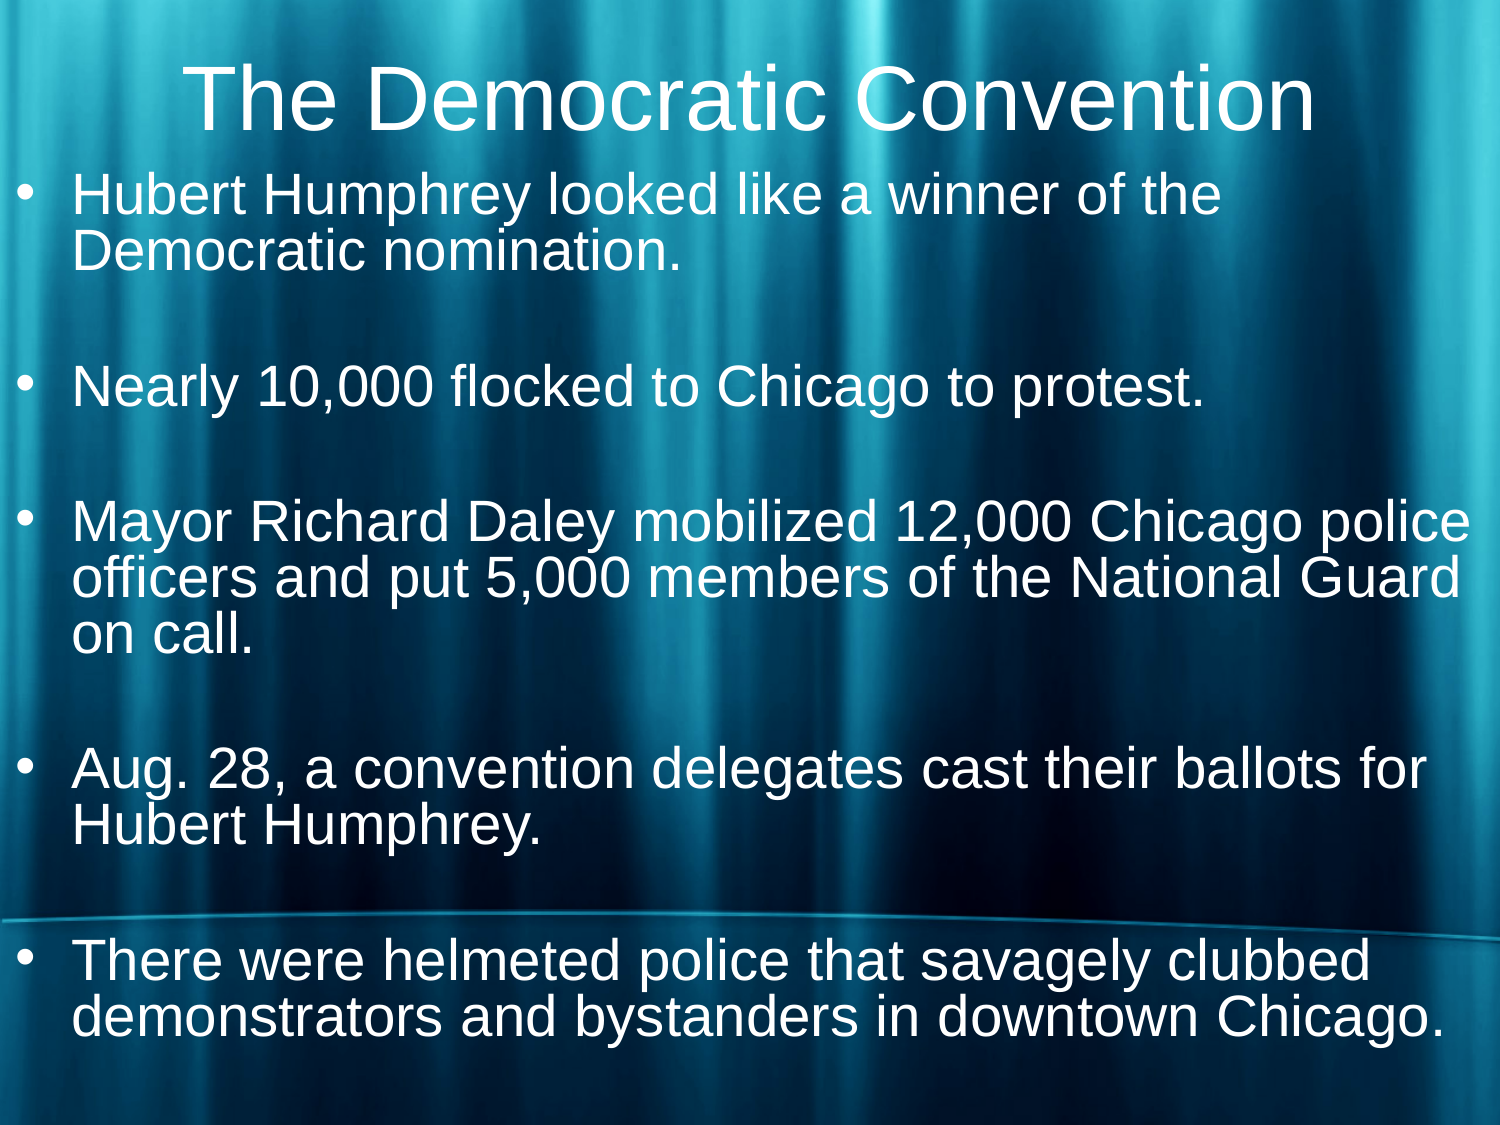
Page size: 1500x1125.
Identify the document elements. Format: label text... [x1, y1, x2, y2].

list Hubert Humphrey looked like a winner of the Democratic nomination. Nearly 10,000 flocked to Chicago to protest. Mayor Richard Daley mobilized 12,000 Chicago police officers and put 5,000 members of the National Guard on call. Aug. 28, a convention delegates cast their ballots for Hubert Humphrey. There were helmeted police that savagely clubbed demonstrators and bystanders in downtown Chicago. [0, 162, 1500, 1125]
title The Democratic Convention [0, 0, 1500, 162]
